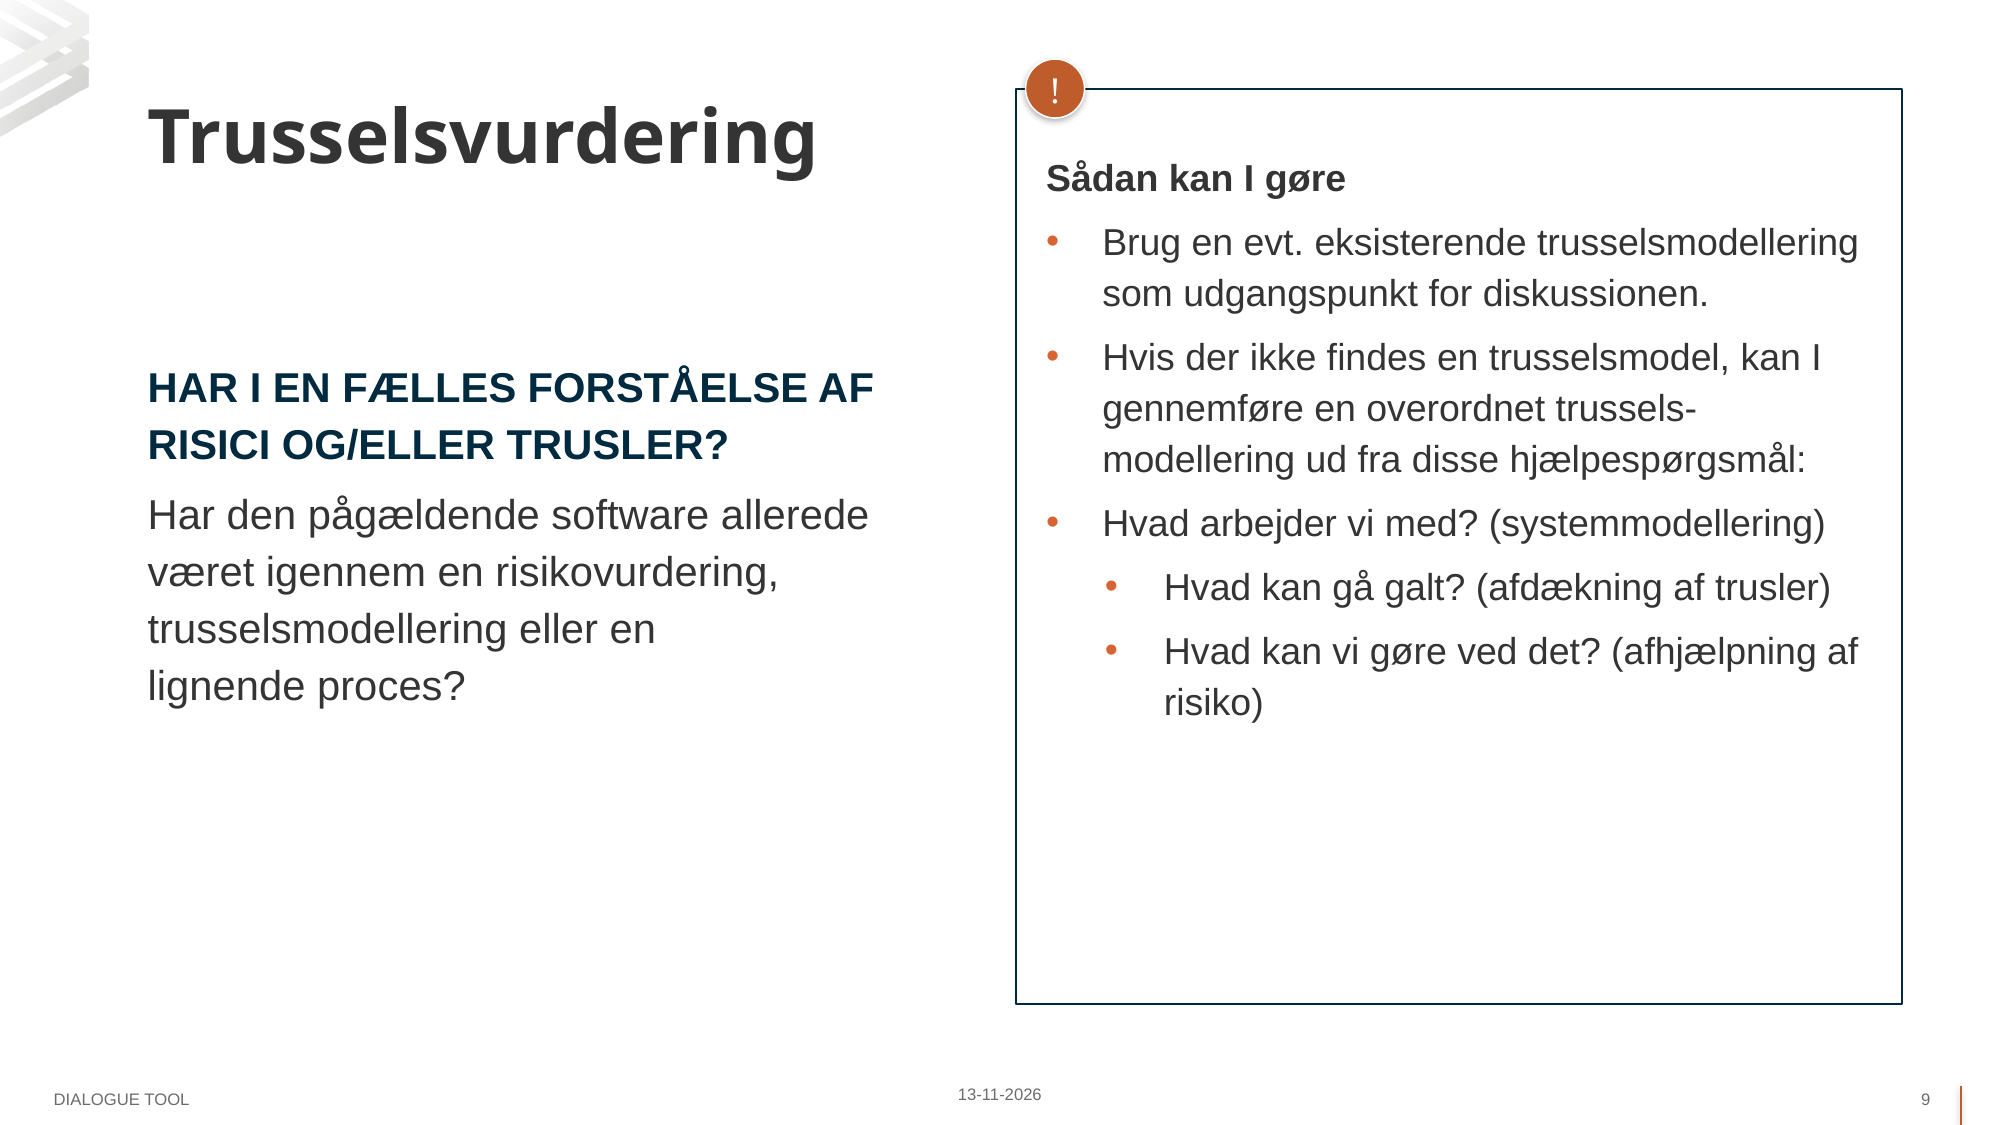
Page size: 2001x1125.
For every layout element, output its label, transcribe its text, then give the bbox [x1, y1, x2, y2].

text_box ! [1024, 58, 1086, 119]
picture [0, 0, 89, 182]
list Sådan kan I gøre Brug en evt. eksisterende trusselsmodellering som udgangspunkt for diskussionen. Hvis der ikke findes en trusselsmodel, kan I gennemføre en overordnet trussels-modellering ud fra disse hjælpespørgsmål: Hvad arbejder vi med? (systemmodellering) Hvad kan gå galt? (afdækning af trusler) Hvad kan vi gøre ved det? (afhjælpning af risiko) [1015, 88, 1903, 1005]
list Har I en fælles forståelse af risici og/eller trusler? Har den pågældende software allerede været igennem en risikovurdering, trusselsmodellering eller en lignende proces? [147, 354, 945, 991]
title Trusselsvurdering [147, 88, 945, 180]
footer DIALOGUE TOOL [38, 1081, 326, 1112]
slide_number 9 [1852, 1081, 1946, 1112]
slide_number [793, 1076, 1207, 1112]
